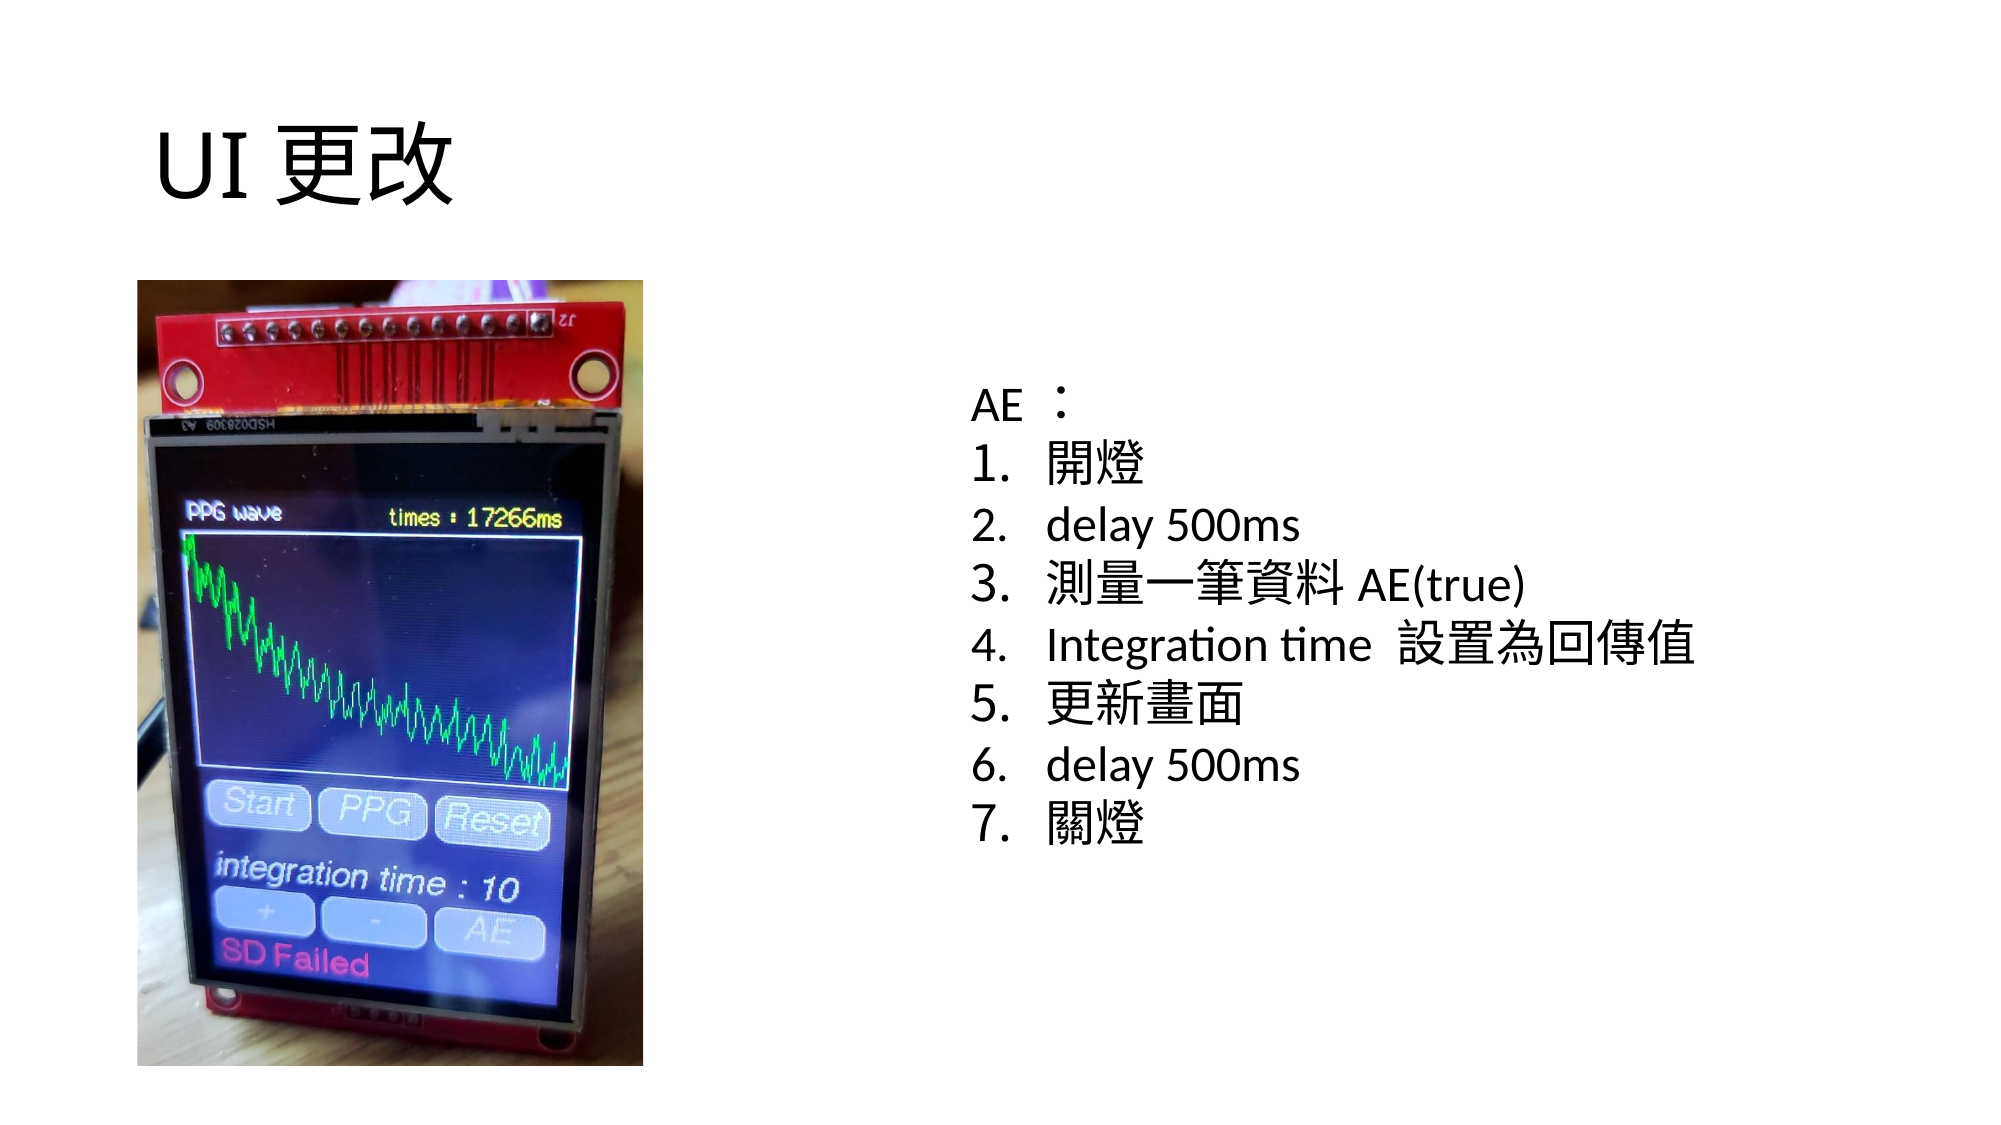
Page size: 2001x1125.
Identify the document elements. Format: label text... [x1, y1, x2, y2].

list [137, 280, 644, 1066]
title UI更改 [137, 59, 1863, 278]
text_box AE： 開燈 delay 500ms 測量一筆資料AE(true) Integration time 設置為回傳值 更新畫面 delay 500ms 關燈 [956, 363, 1780, 859]
